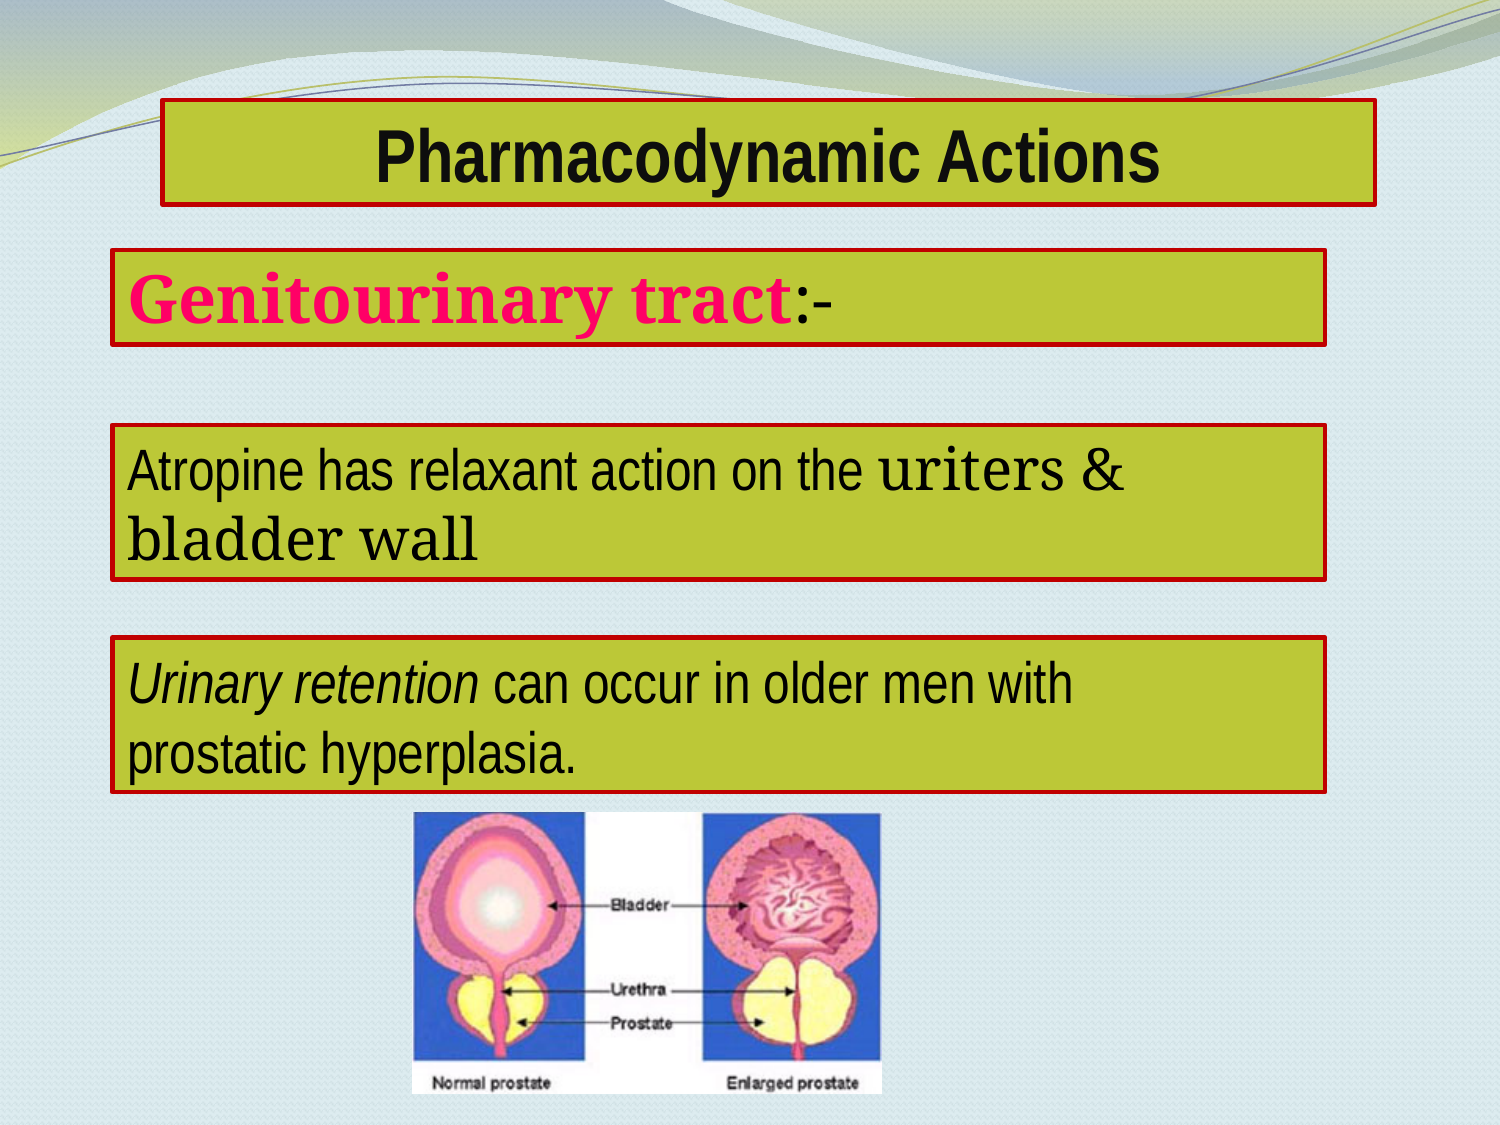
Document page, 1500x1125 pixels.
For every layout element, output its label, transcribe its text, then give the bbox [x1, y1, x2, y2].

text_box Atropine has relaxant action on the uriters & bladder wall [112, 424, 1325, 580]
text_box Urinary retention can occur in older men with prostatic hyperplasia. [112, 637, 1325, 793]
text_box Genitourinary tract:- [112, 249, 1325, 345]
text_box Pharmacodynamic Actions [162, 99, 1375, 205]
picture [412, 812, 882, 1094]
